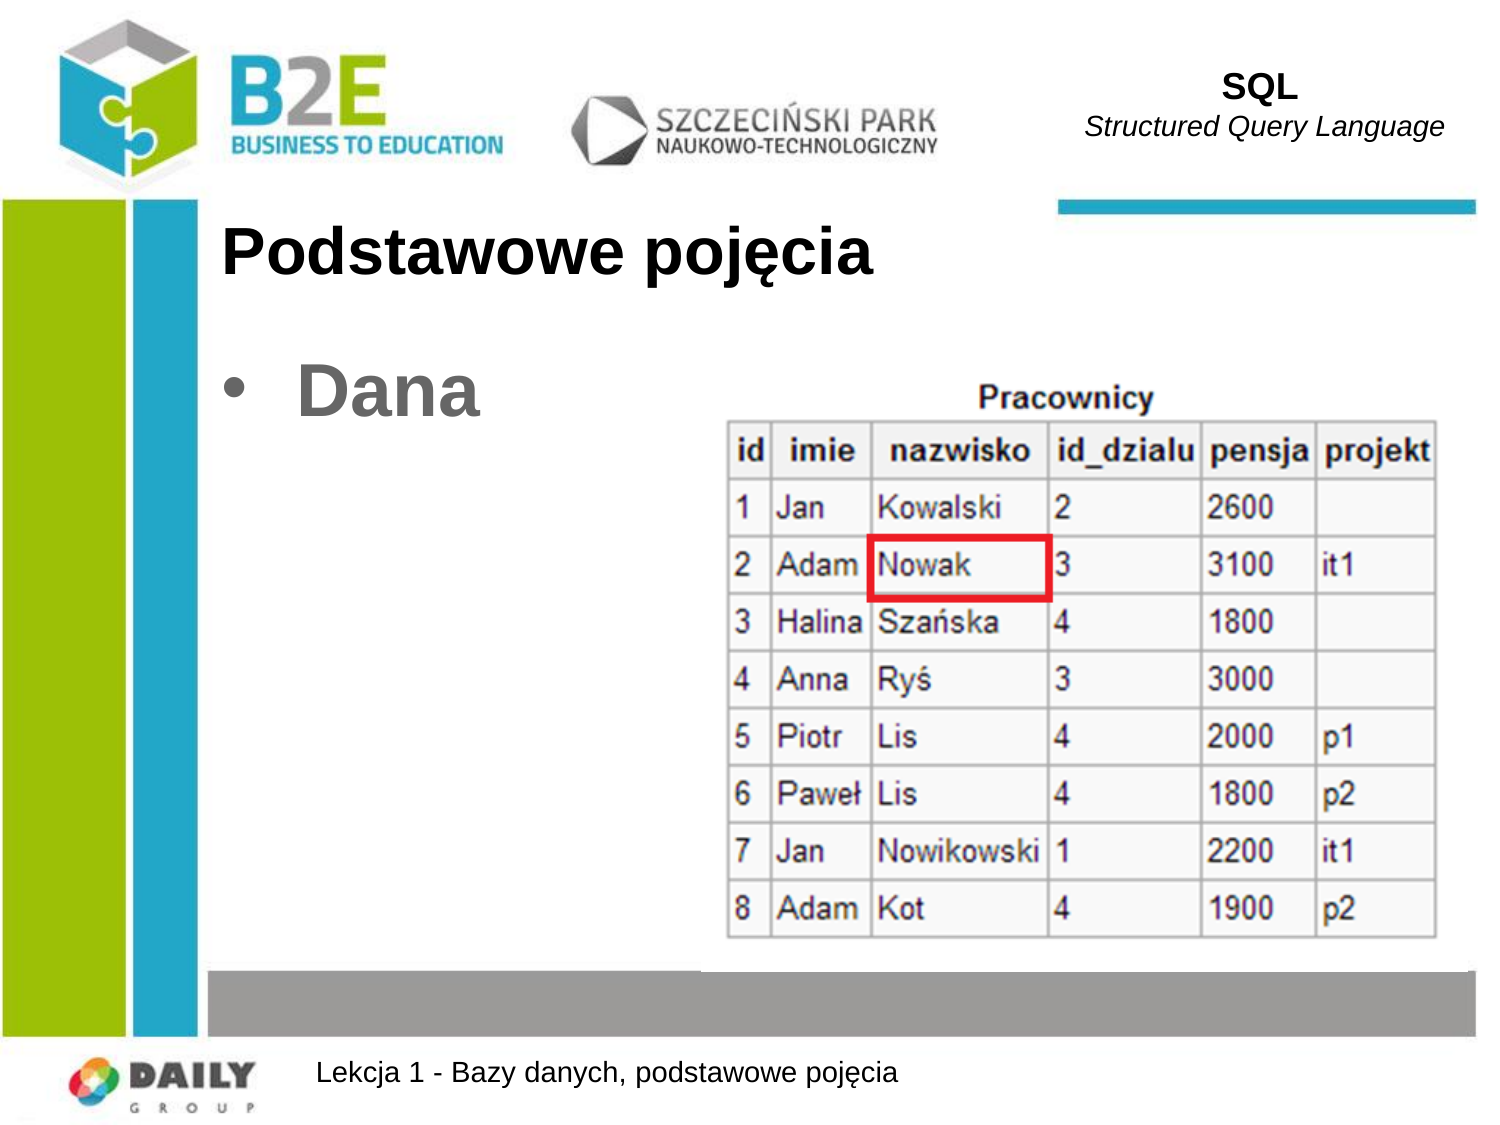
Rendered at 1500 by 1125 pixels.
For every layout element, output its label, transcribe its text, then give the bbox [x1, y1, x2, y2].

title Podstawowe pojęcia [206, 174, 1400, 303]
picture [0, 0, 1500, 1125]
text_box Lekcja 1 - Bazy danych, podstawowe pojęcia [301, 1046, 1034, 1096]
subtitle Dana [206, 326, 1462, 929]
text_box SQL Structured Query Language [1069, 54, 1461, 150]
